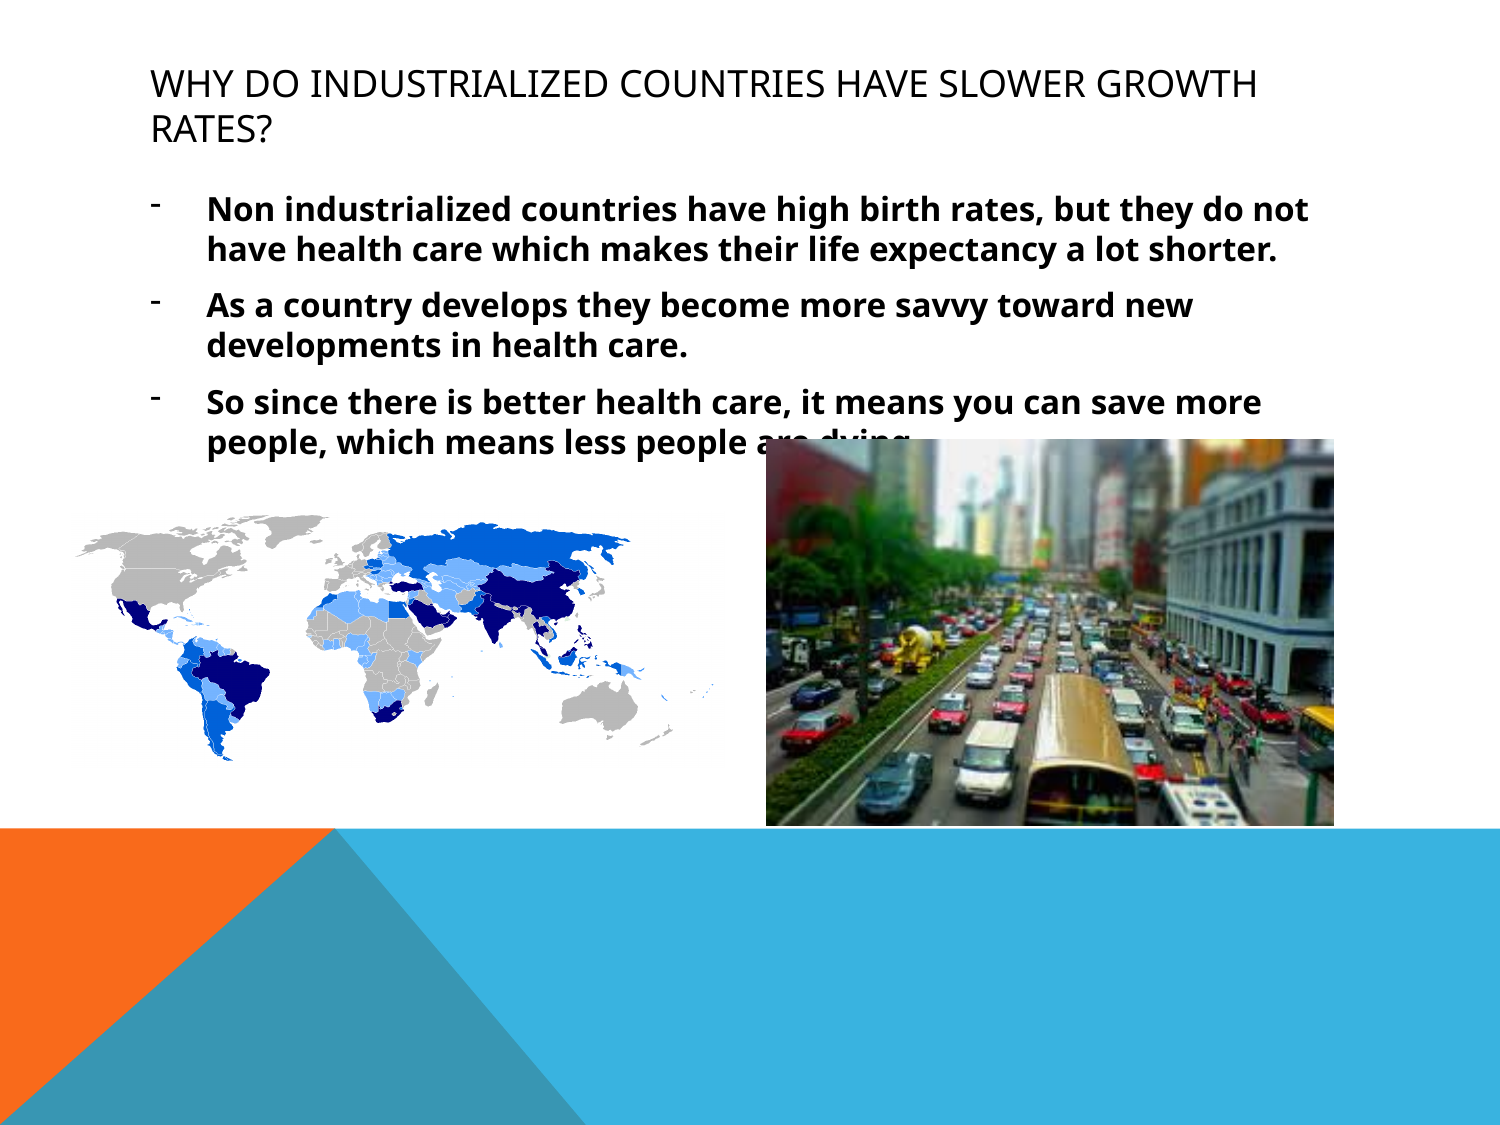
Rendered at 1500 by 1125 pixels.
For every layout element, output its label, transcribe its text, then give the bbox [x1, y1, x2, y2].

picture [766, 439, 1334, 826]
title Why do industrialized countries have slower growth rates? [135, 60, 1369, 150]
list Non industrialized countries have high birth rates, but they do not have health care which makes their life expectancy a lot shorter. As a country develops they become more savvy toward new developments in health care. So since there is better health care, it means you can save more people, which means less people are dying. [135, 180, 1369, 768]
picture [71, 511, 725, 768]
